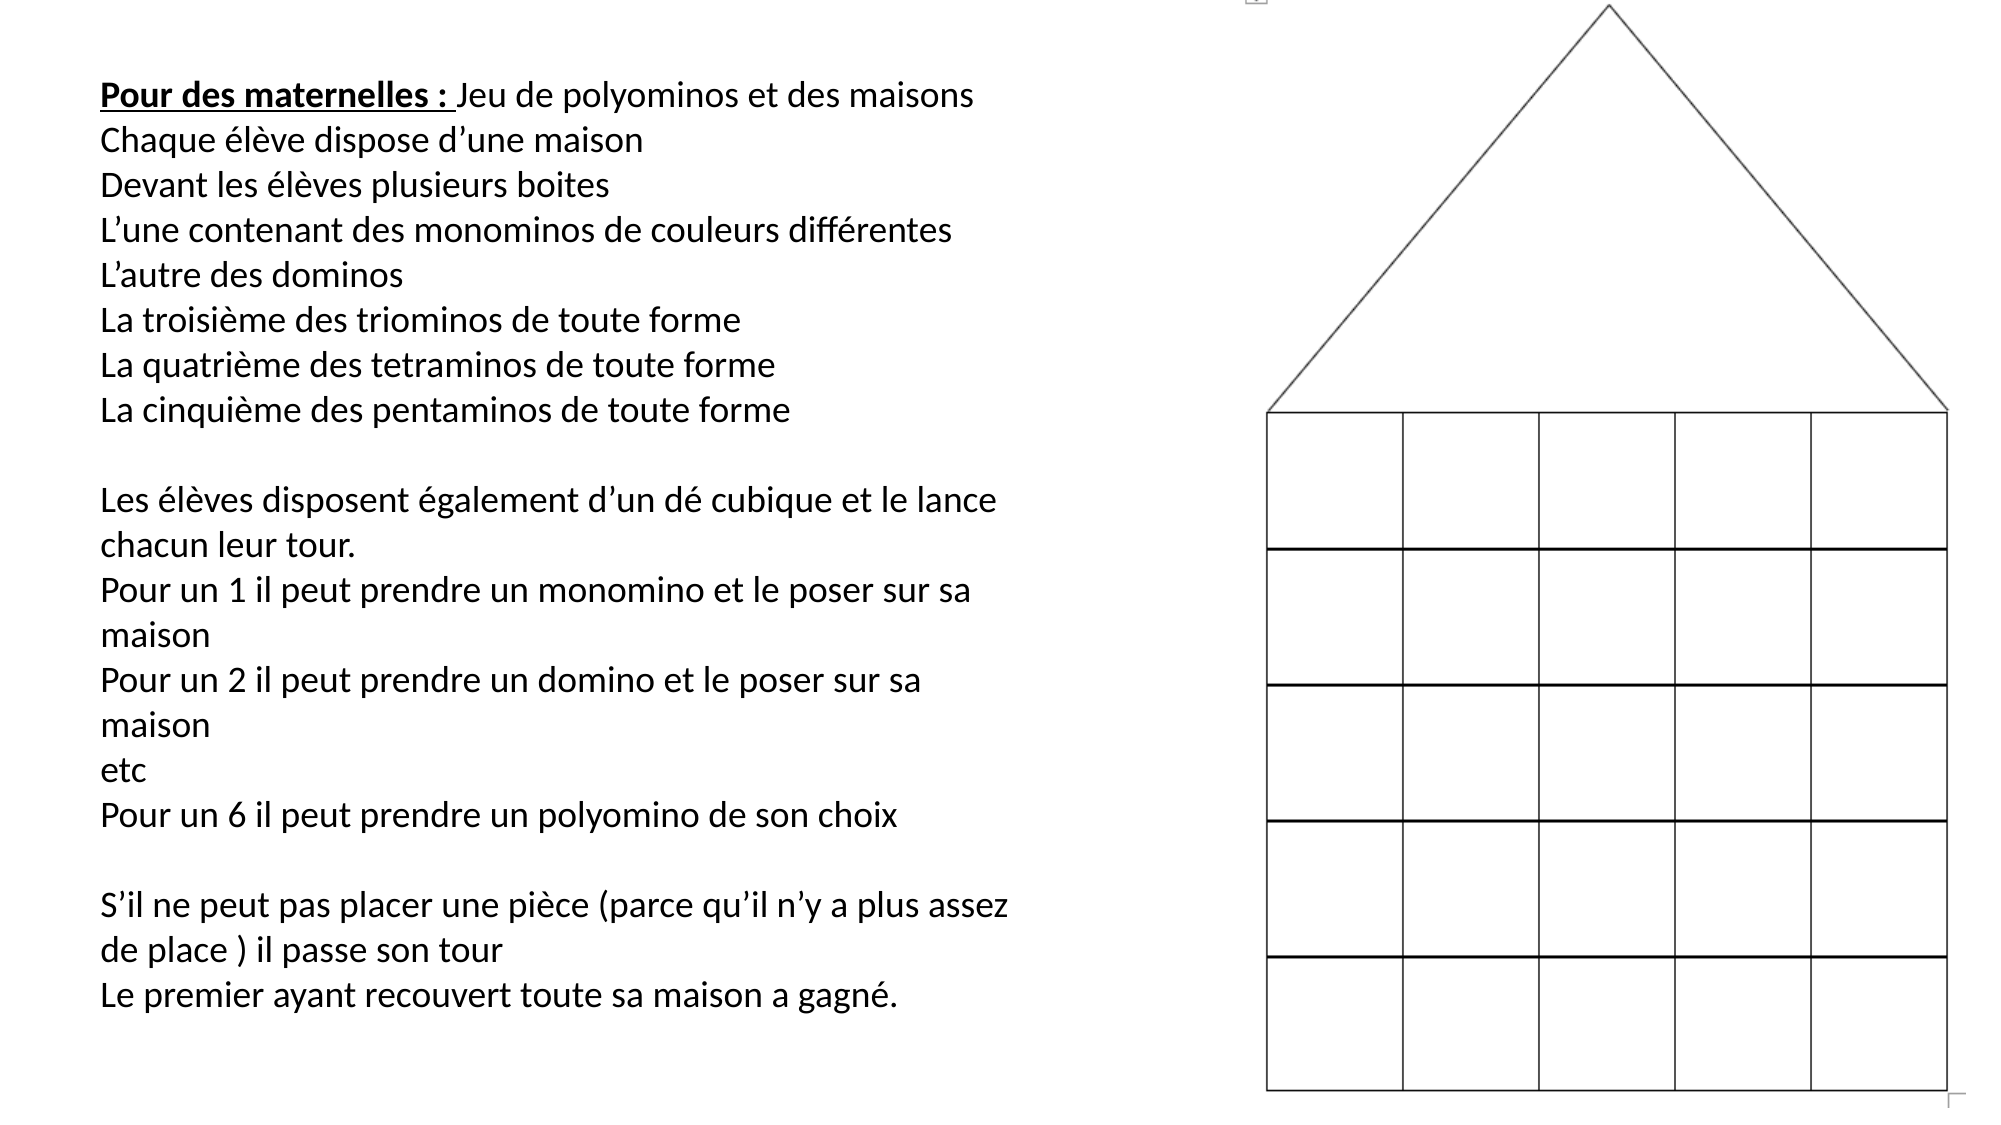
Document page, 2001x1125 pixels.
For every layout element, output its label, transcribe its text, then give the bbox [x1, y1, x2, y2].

picture [1238, 0, 1966, 1108]
text_box Pour des maternelles : Jeu de polyominos et des maisons Chaque élève dispose d’une maison Devant les élèves plusieurs boites L’une contenant des monominos de couleurs différentes L’autre des dominos La troisième des triominos de toute forme La quatrième des tetraminos de toute forme La cinquième des pentaminos de toute forme Les élèves disposent également d’un dé cubique et le lance chacun leur tour. Pour un 1 il peut prendre un monomino et le poser sur sa maison Pour un 2 il peut prendre un domino et le poser sur sa maison etc Pour un 6 il peut prendre un polyomino de son choix S’il ne peut pas placer une pièce (parce qu’il n’y a plus assez de place ) il passe son tour Le premier ayant recouvert toute sa maison a gagné. [85, 62, 1048, 1023]
